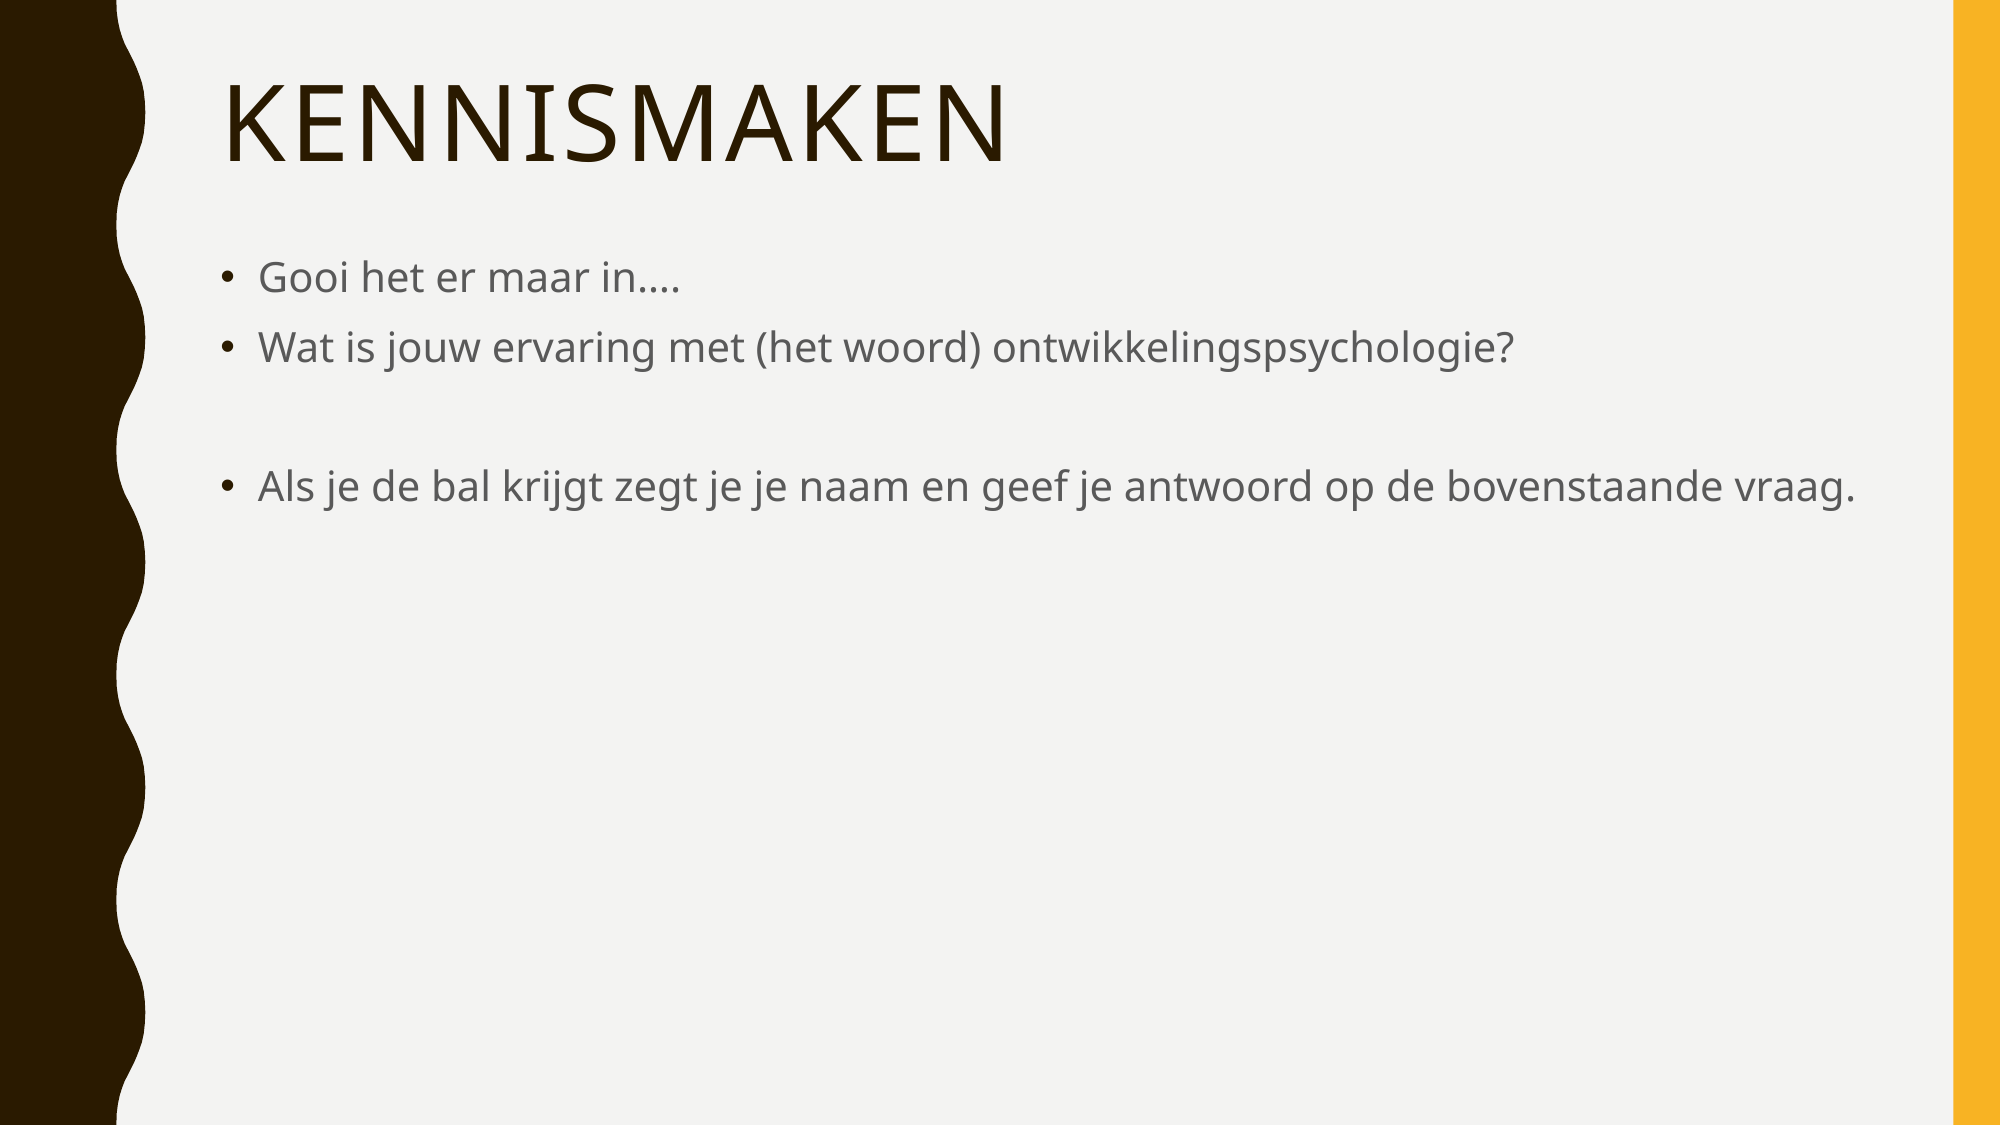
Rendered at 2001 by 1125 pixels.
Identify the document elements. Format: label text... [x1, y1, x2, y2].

title Kennismaken [205, 62, 1875, 238]
list Gooi het er maar in…. Wat is jouw ervaring met (het woord) ontwikkelingspsychologie? Als je de bal krijgt zegt je je naam en geef je antwoord op de bovenstaande vraag. [205, 238, 1875, 965]
